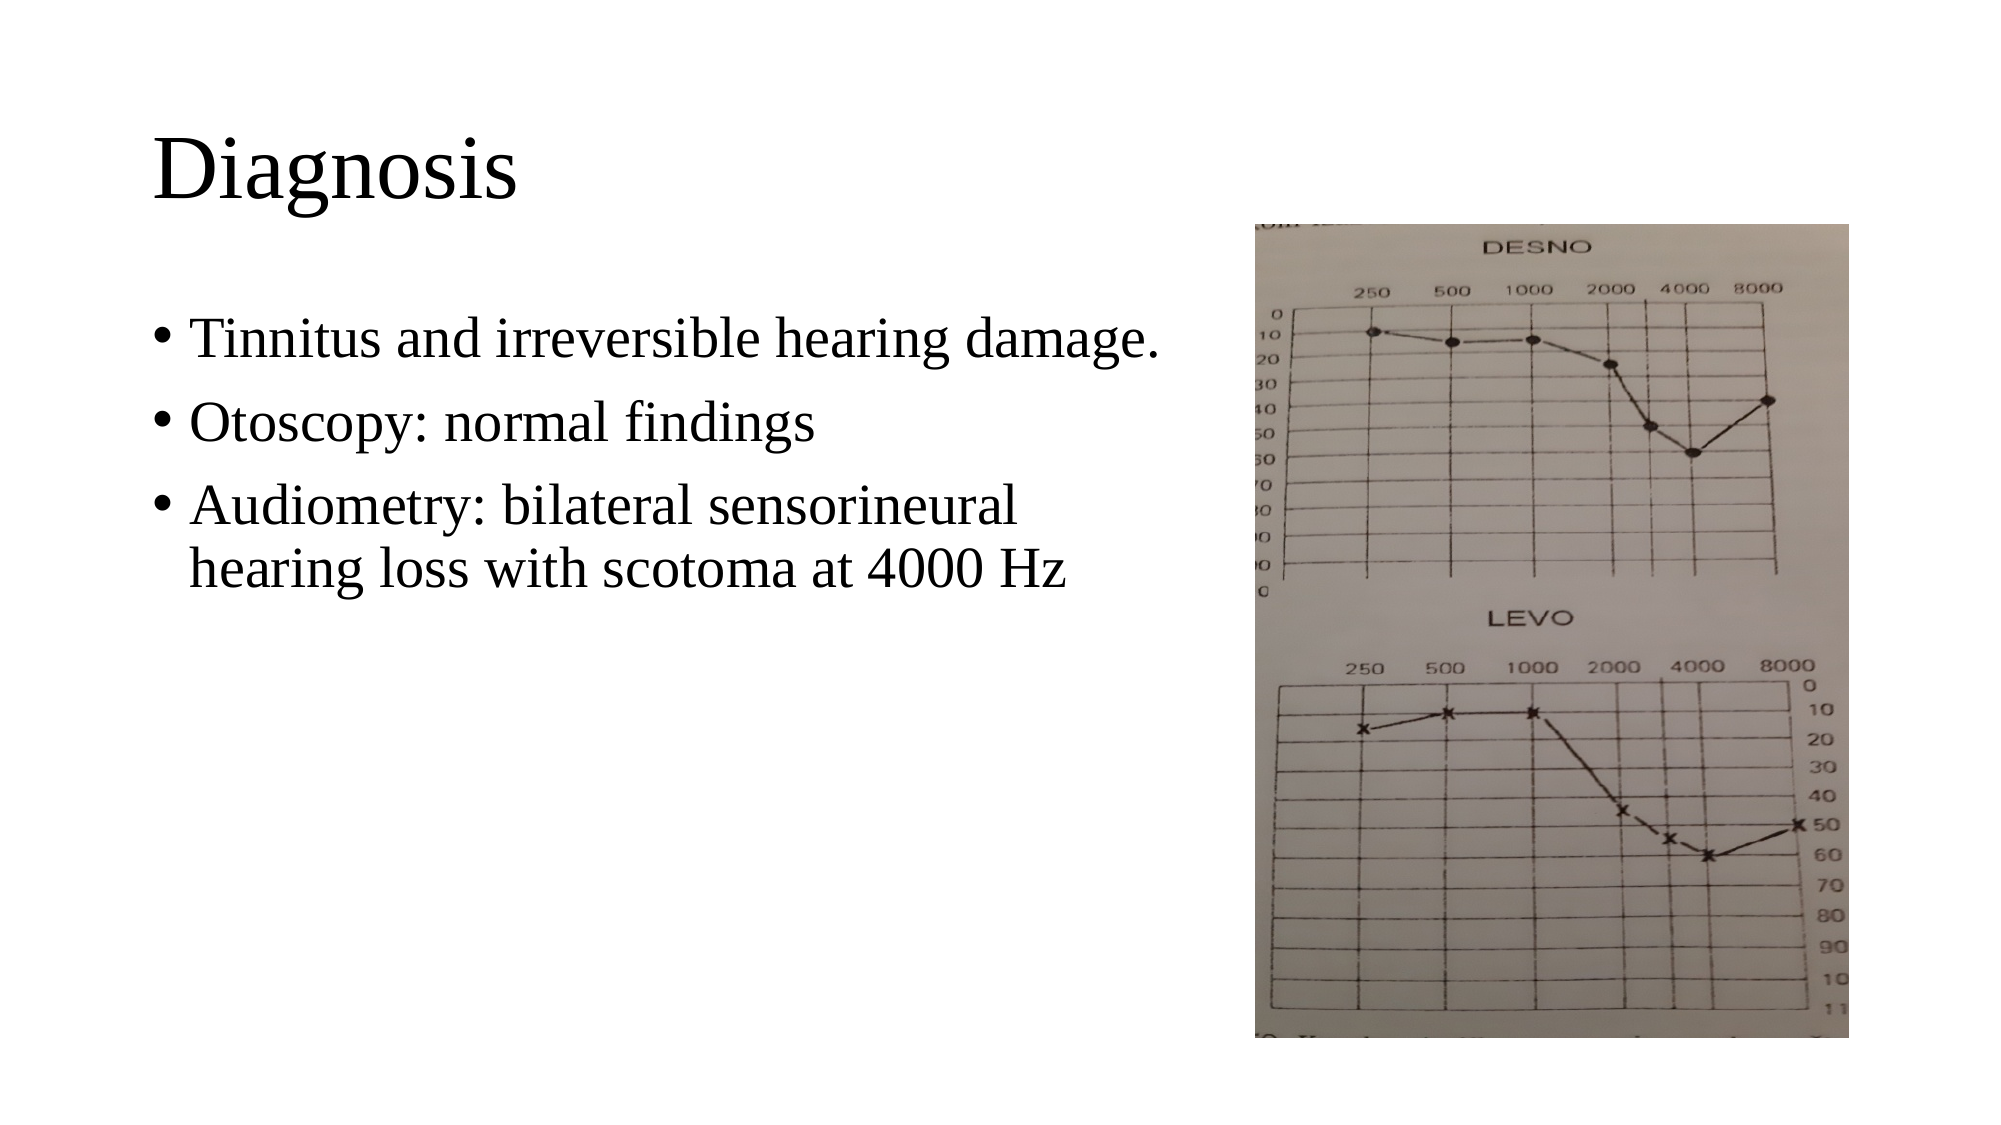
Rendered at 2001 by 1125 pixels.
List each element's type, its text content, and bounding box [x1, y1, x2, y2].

list Tinnitus and irreversible hearing damage. Otoscopy: normal findings Audiometry: bilateral sensorineural hearing loss with scotoma at 4000 Hz [137, 299, 1187, 1014]
picture [1255, 224, 1849, 1038]
title Diagnosis [137, 59, 1863, 278]
